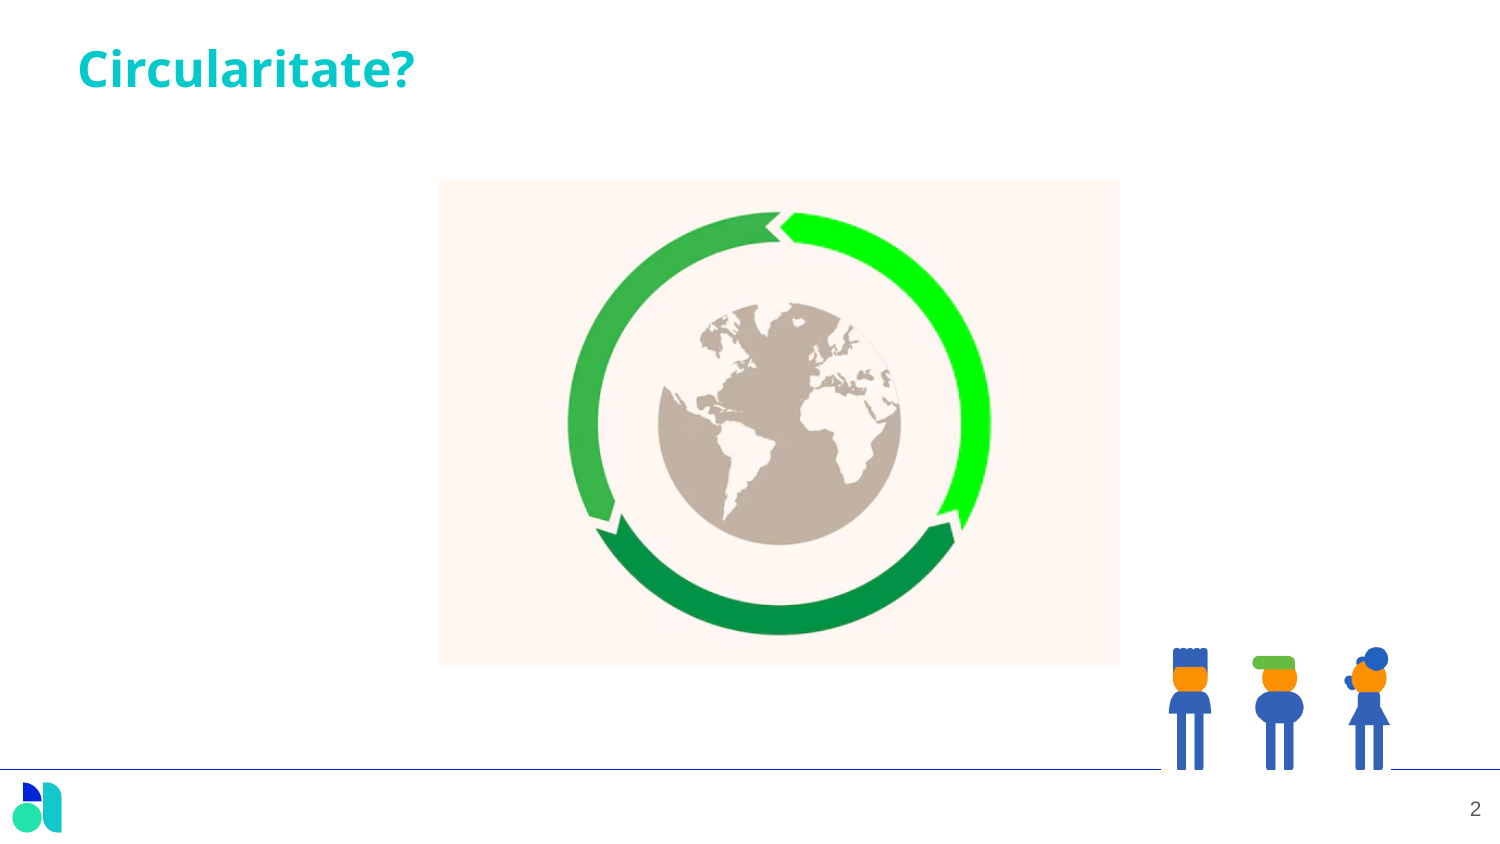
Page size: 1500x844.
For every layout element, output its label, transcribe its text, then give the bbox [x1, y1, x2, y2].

slide_number ‹#› [1406, 777, 1497, 839]
picture [1161, 641, 1392, 770]
text_box Circularitate? [63, 22, 1203, 113]
picture [439, 179, 1120, 665]
picture [10, 781, 64, 834]
